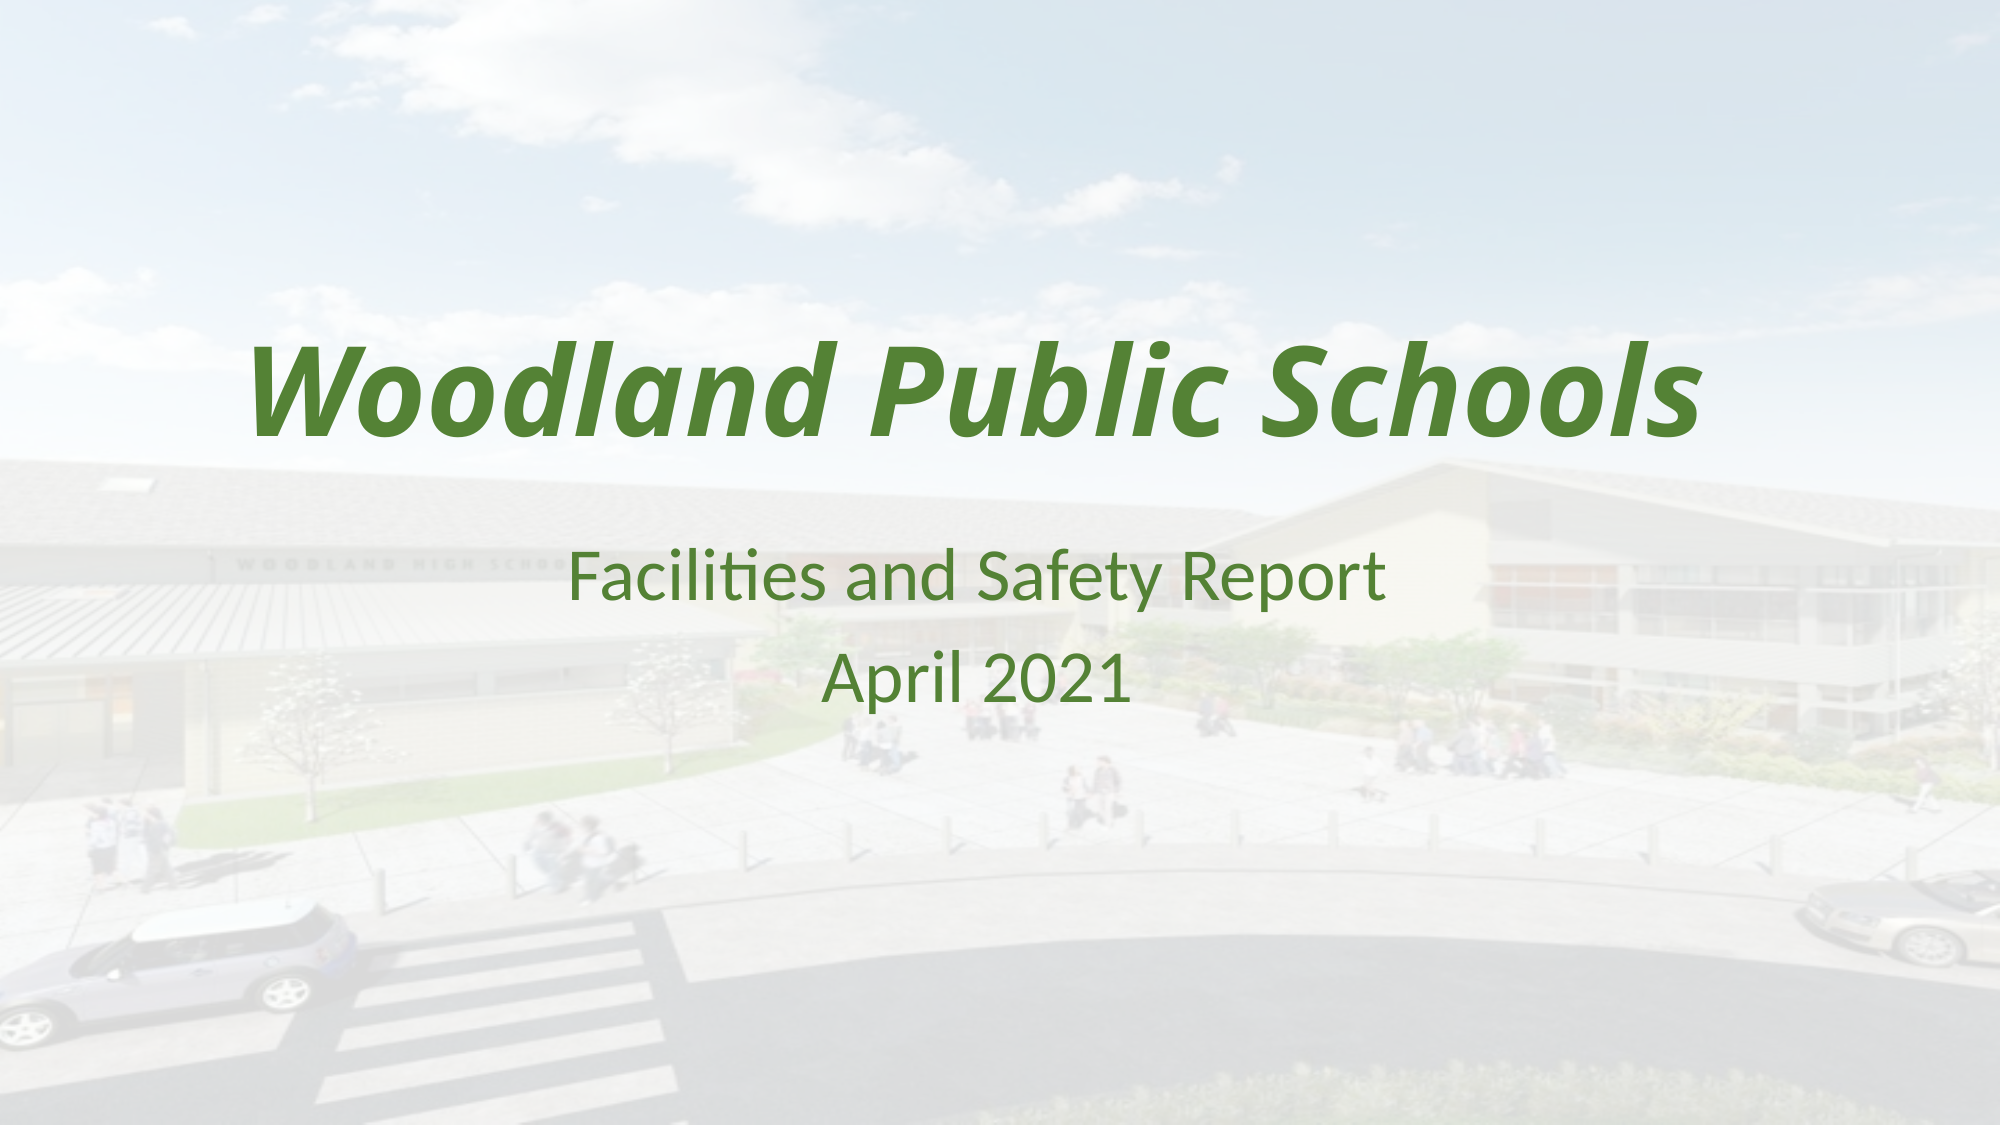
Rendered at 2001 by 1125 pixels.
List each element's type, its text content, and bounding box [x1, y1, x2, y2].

subtitle Facilities and Safety Report April 2021 [227, 528, 1728, 781]
title Woodland Public Schools [200, 80, 1750, 472]
